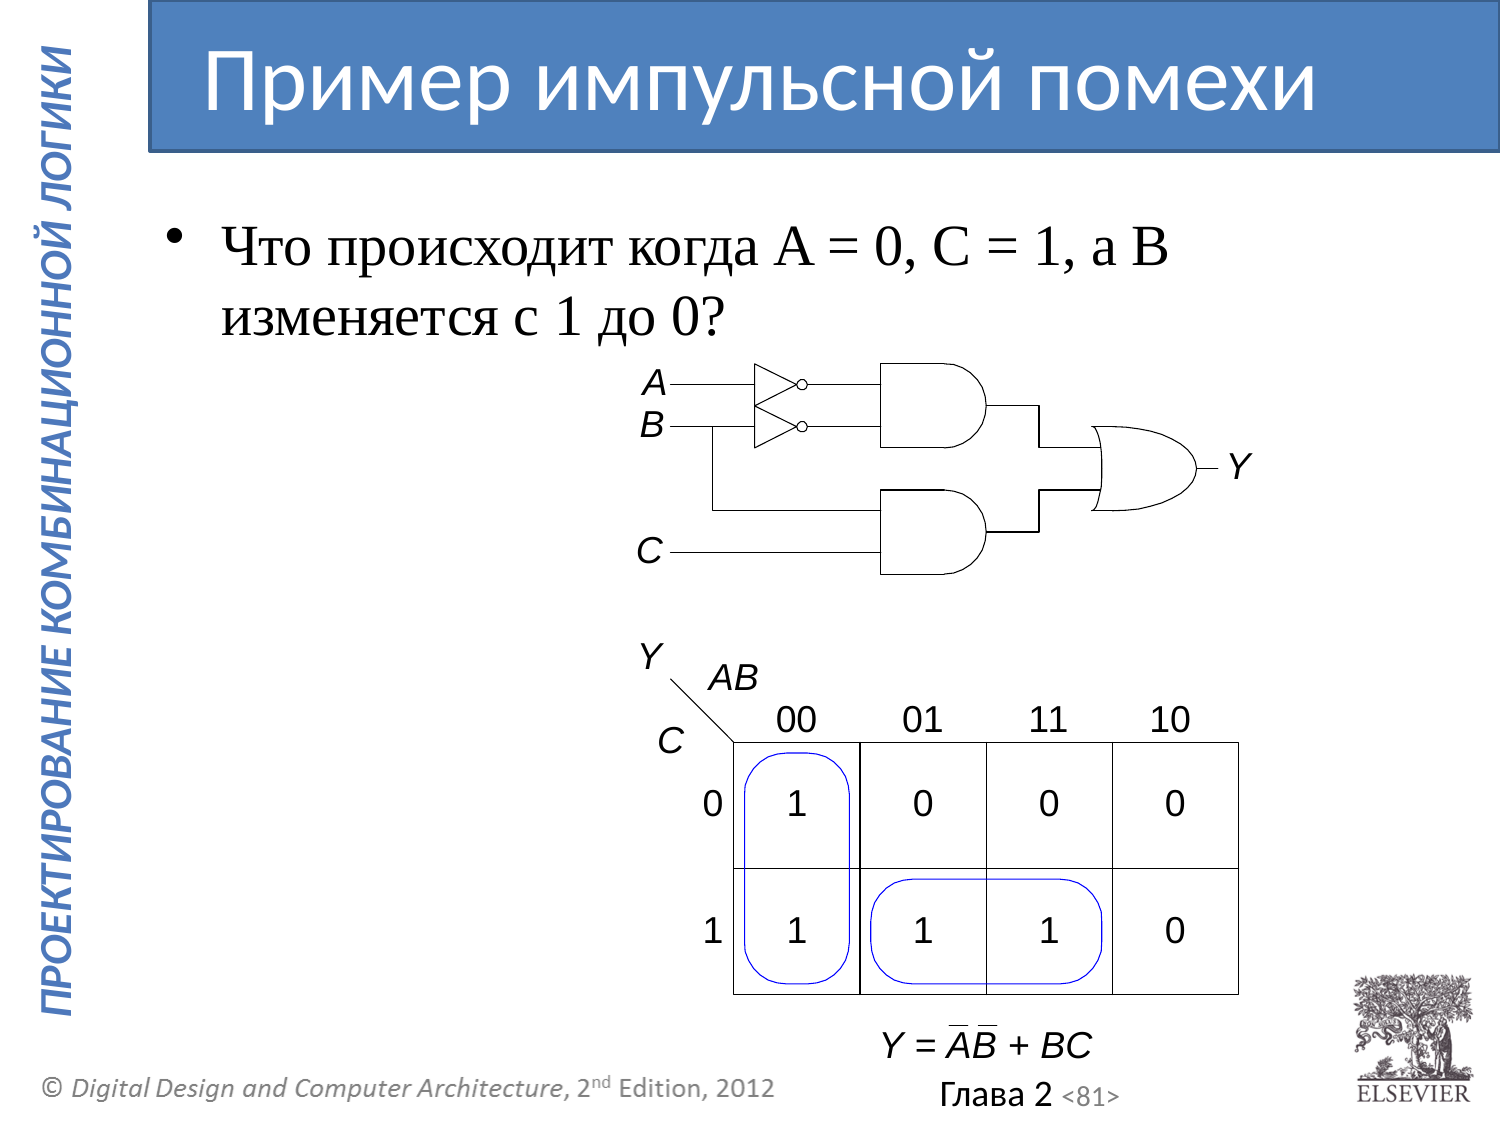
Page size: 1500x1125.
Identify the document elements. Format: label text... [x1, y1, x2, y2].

picture [0, 0, 1500, 1125]
text_box Пример импульсной помехи [187, 11, 1488, 136]
text_box Что происходит когда A = 0, C = 1, а B изменяется с 1 до 0? [149, 199, 1413, 1013]
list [549, 337, 1338, 1094]
